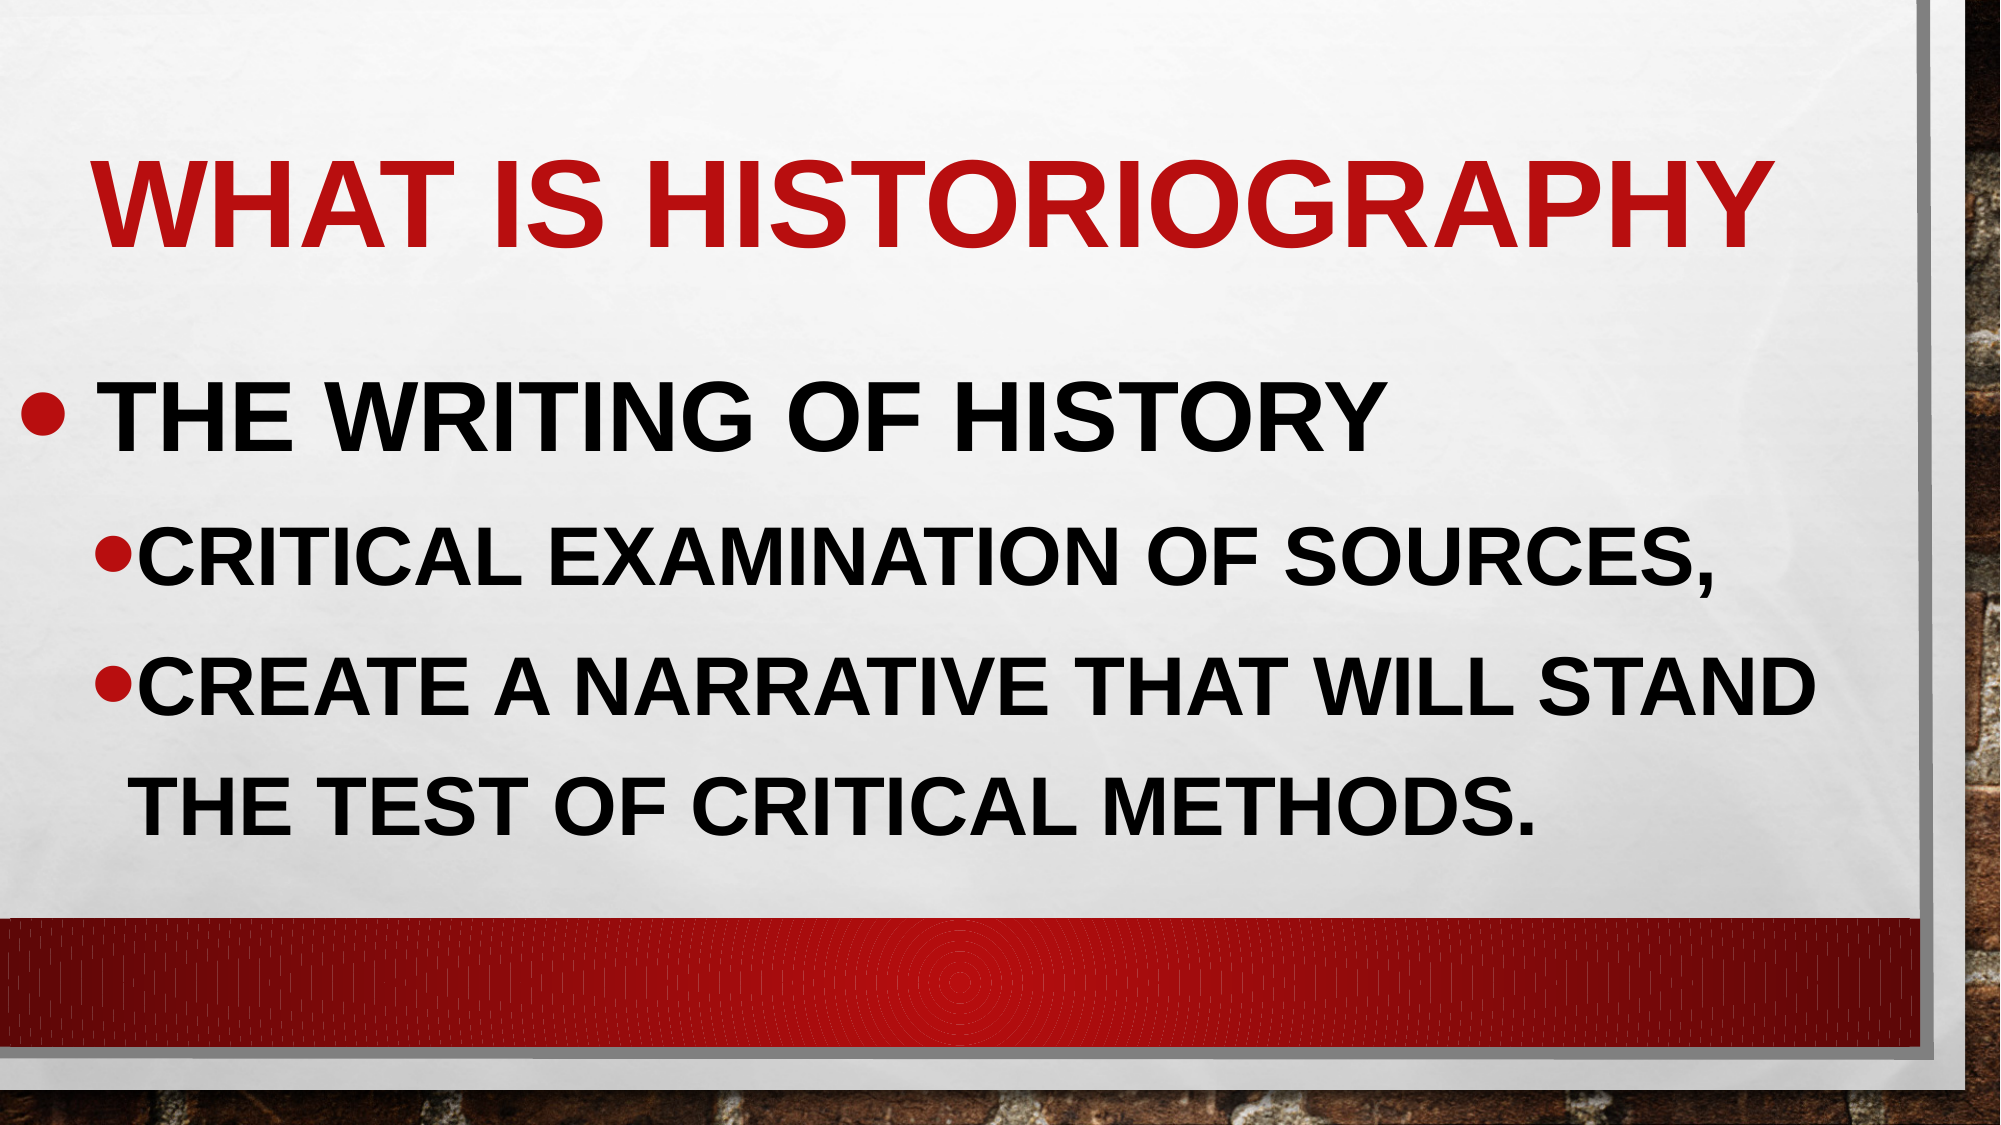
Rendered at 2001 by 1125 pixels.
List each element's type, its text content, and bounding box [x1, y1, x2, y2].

title What is Historiography [51, 112, 1818, 256]
list the writing of history critical examination of sources, Create a narrative that will stand the test of critical methods. [0, 256, 1915, 924]
picture [0, 0, 2000, 1125]
